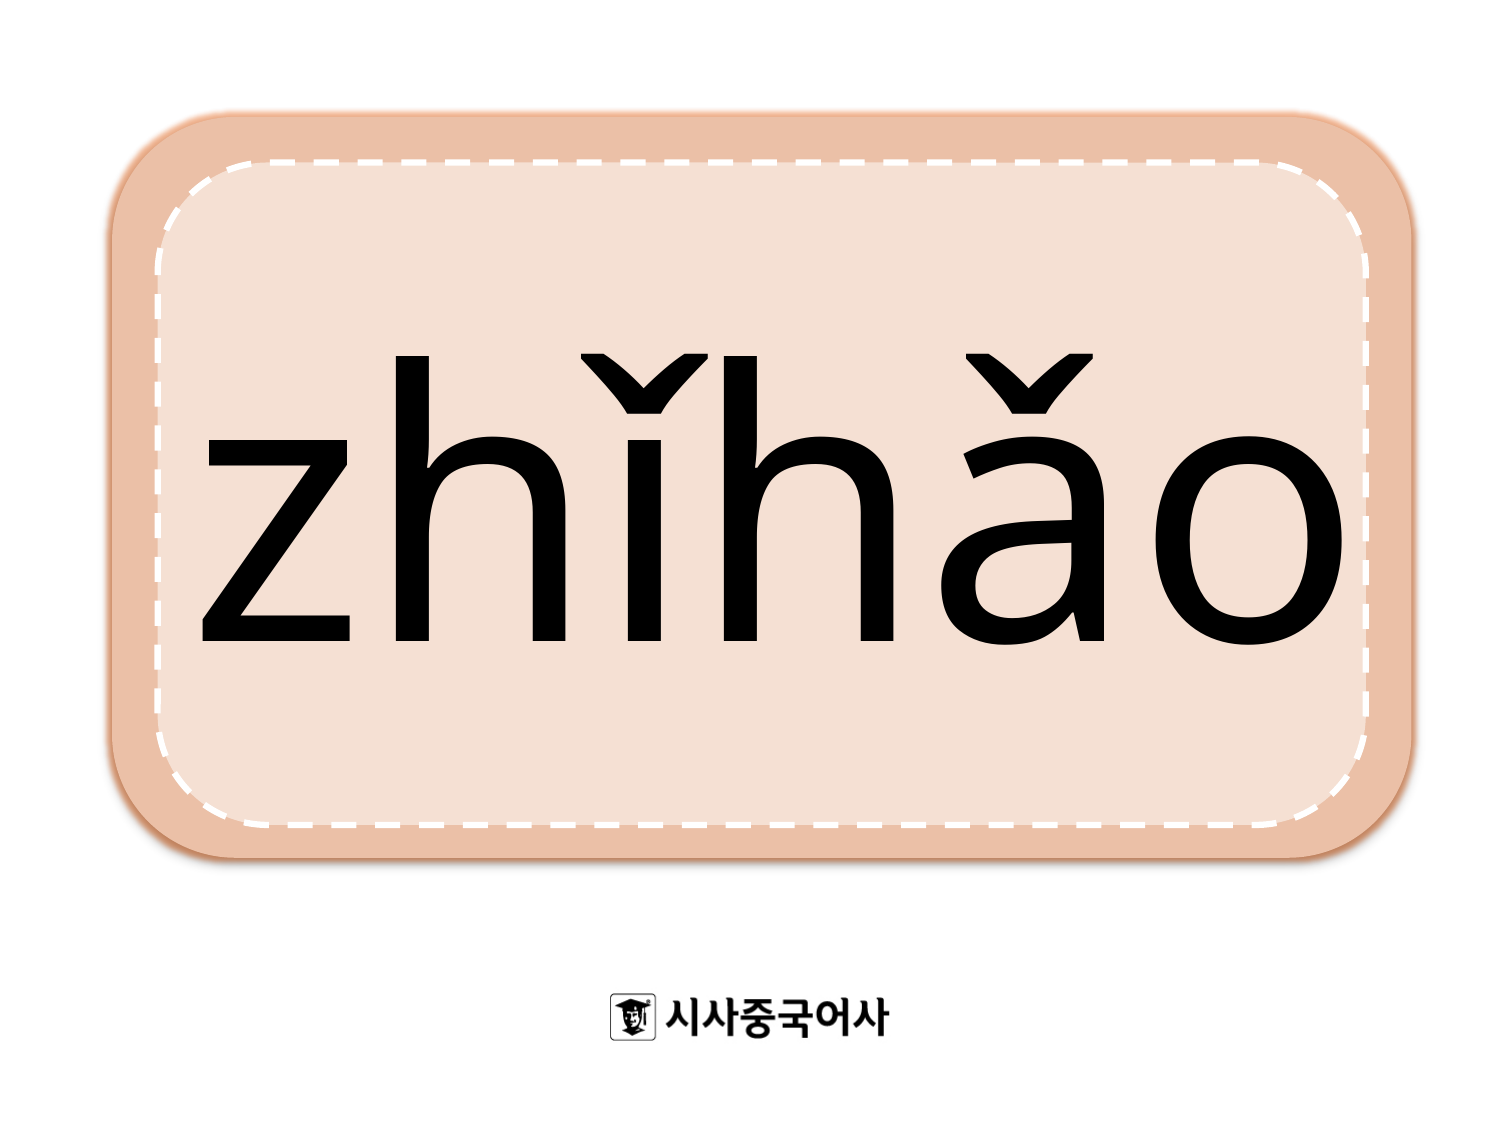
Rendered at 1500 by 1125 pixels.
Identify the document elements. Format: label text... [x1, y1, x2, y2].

text_box zhǐhǎo [171, 159, 1380, 823]
picture [602, 987, 898, 1047]
